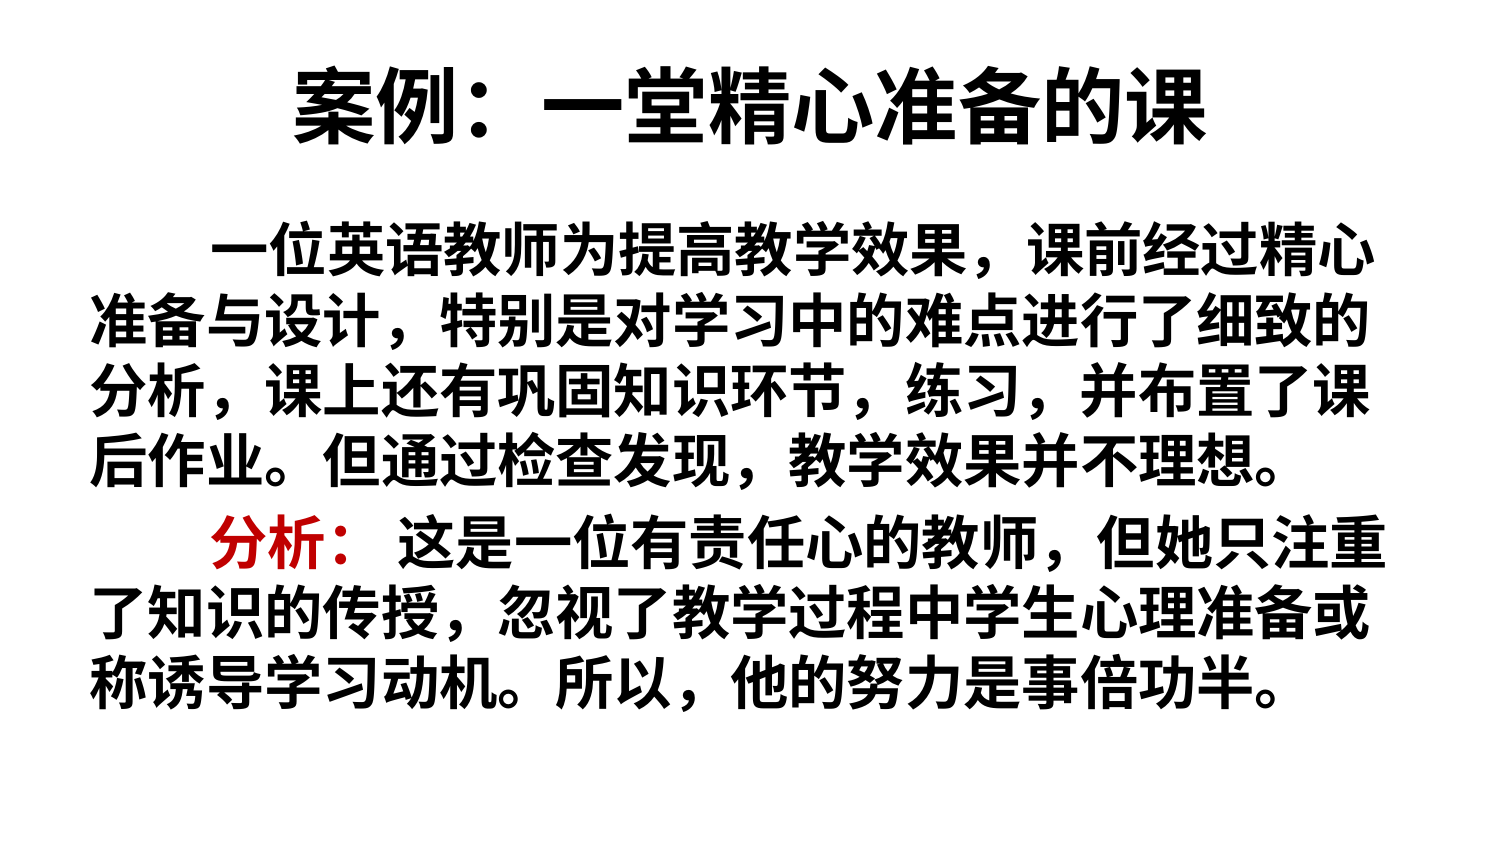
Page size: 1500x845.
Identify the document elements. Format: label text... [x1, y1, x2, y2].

title 案例：一堂精心准备的课 [74, 33, 1426, 175]
list 一位英语教师为提高教学效果，课前经过精心准备与设计，特别是对学习中的难点进行了细致的分析，课上还有巩固知识环节，练习，并布置了课后作业。但通过检查发现，教学效果并不理想。 分析： 这是一位有责任心的教师，但她只注重了知识的传授，忽视了教学过程中学生心理准备或称诱导学习动机。所以，他的努力是事倍功半。 [74, 196, 1426, 755]
